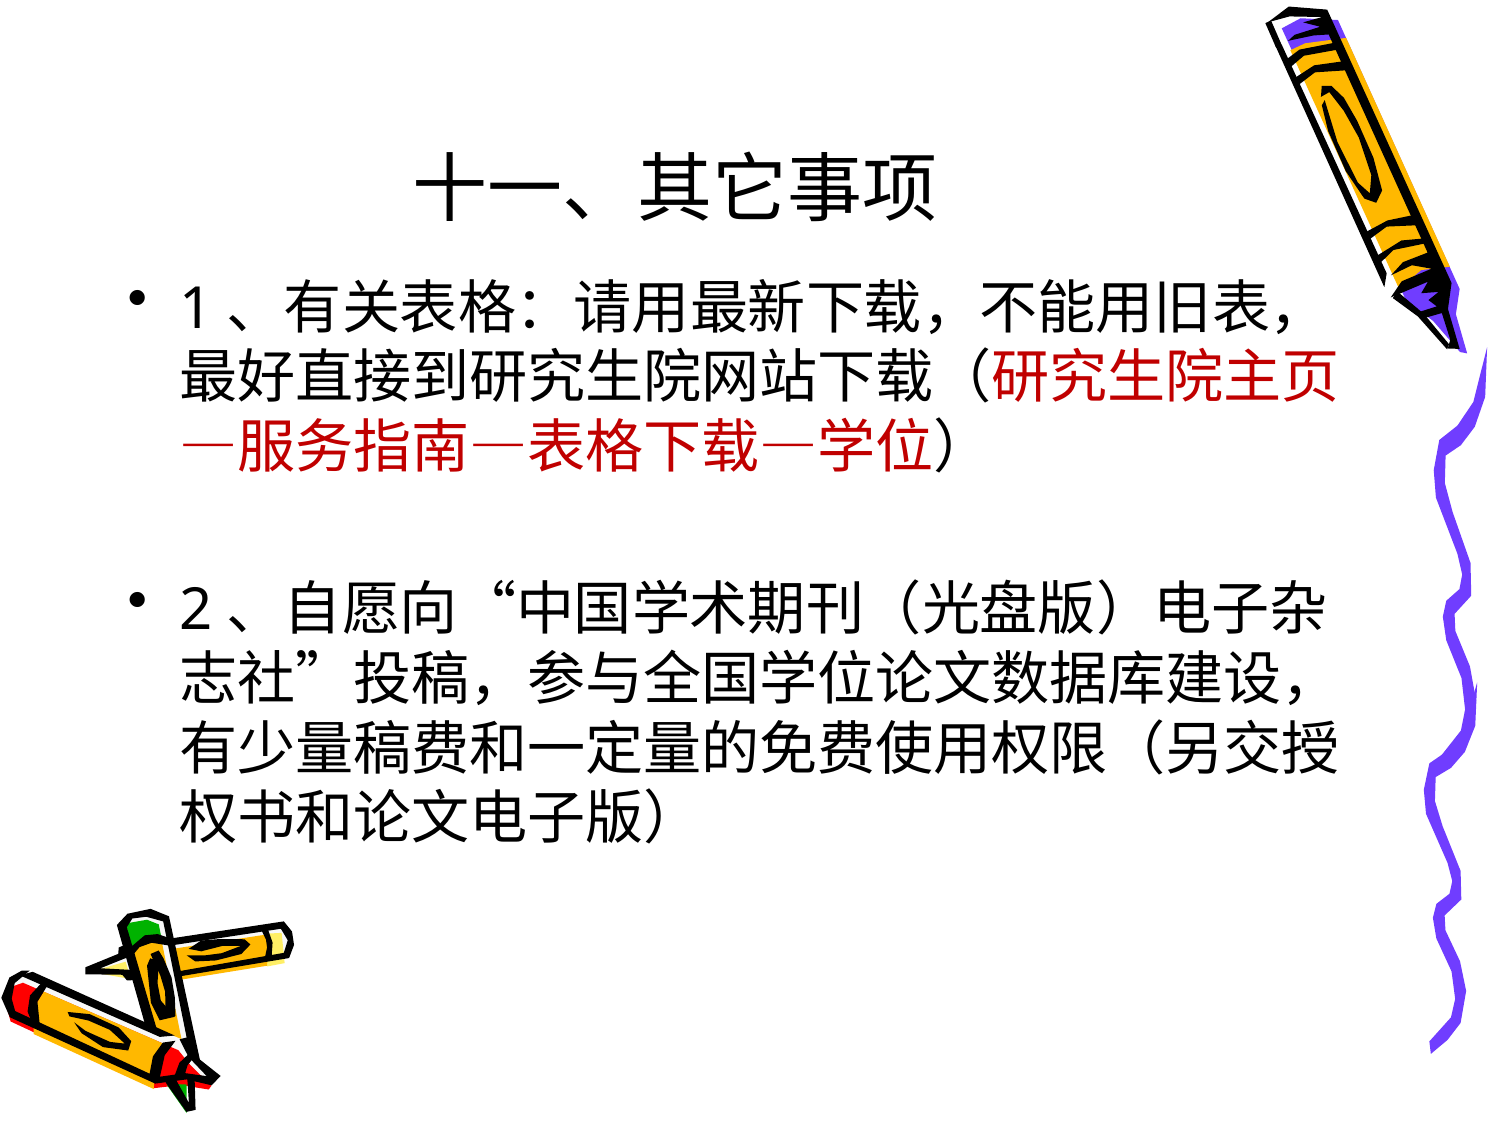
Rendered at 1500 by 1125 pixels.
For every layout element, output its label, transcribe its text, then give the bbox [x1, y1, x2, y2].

title 十一、其它事项 [112, 24, 1238, 238]
list 1、有关表格：请用最新下载，不能用旧表，最好直接到研究生院网站下载（研究生院主页—服务指南—表格下载—学位） 2、自愿向“中国学术期刊（光盘版）电子杂志社”投稿，参与全国学位论文数据库建设，有少量稿费和一定量的免费使用权限（另交授权书和论文电子版） [112, 262, 1376, 863]
